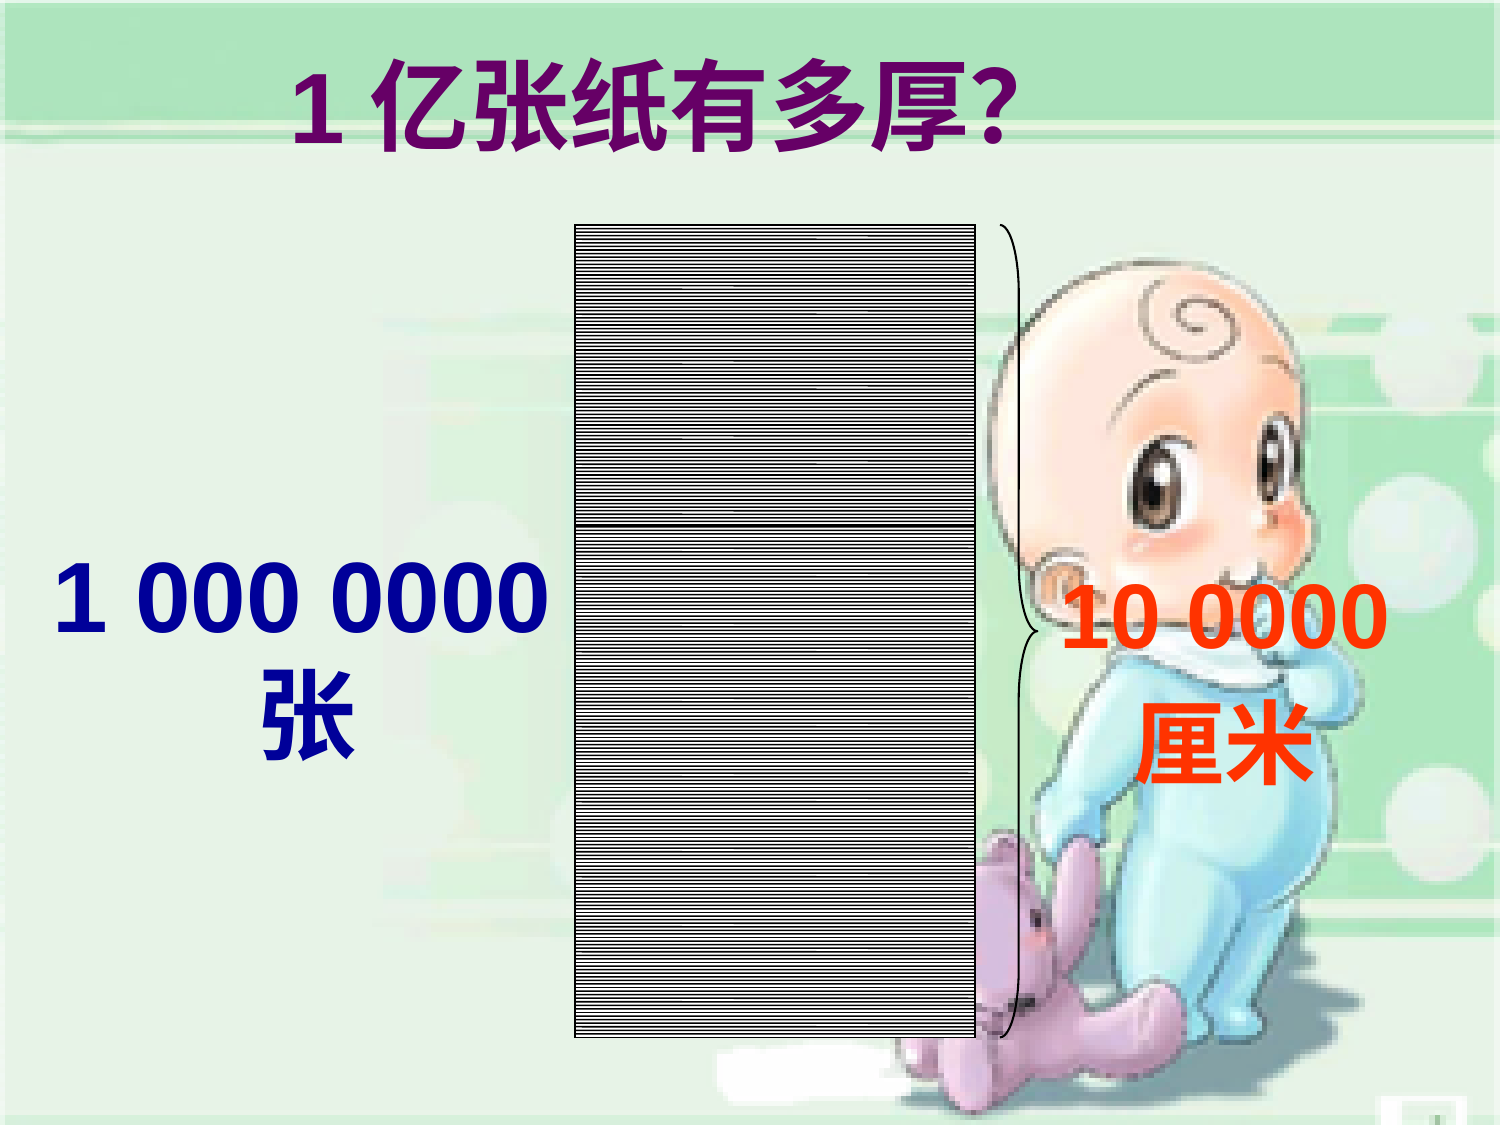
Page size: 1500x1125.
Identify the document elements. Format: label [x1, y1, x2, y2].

text_box [37, 224, 976, 688]
picture [0, 0, 1500, 1125]
text_box [574, 695, 976, 1038]
